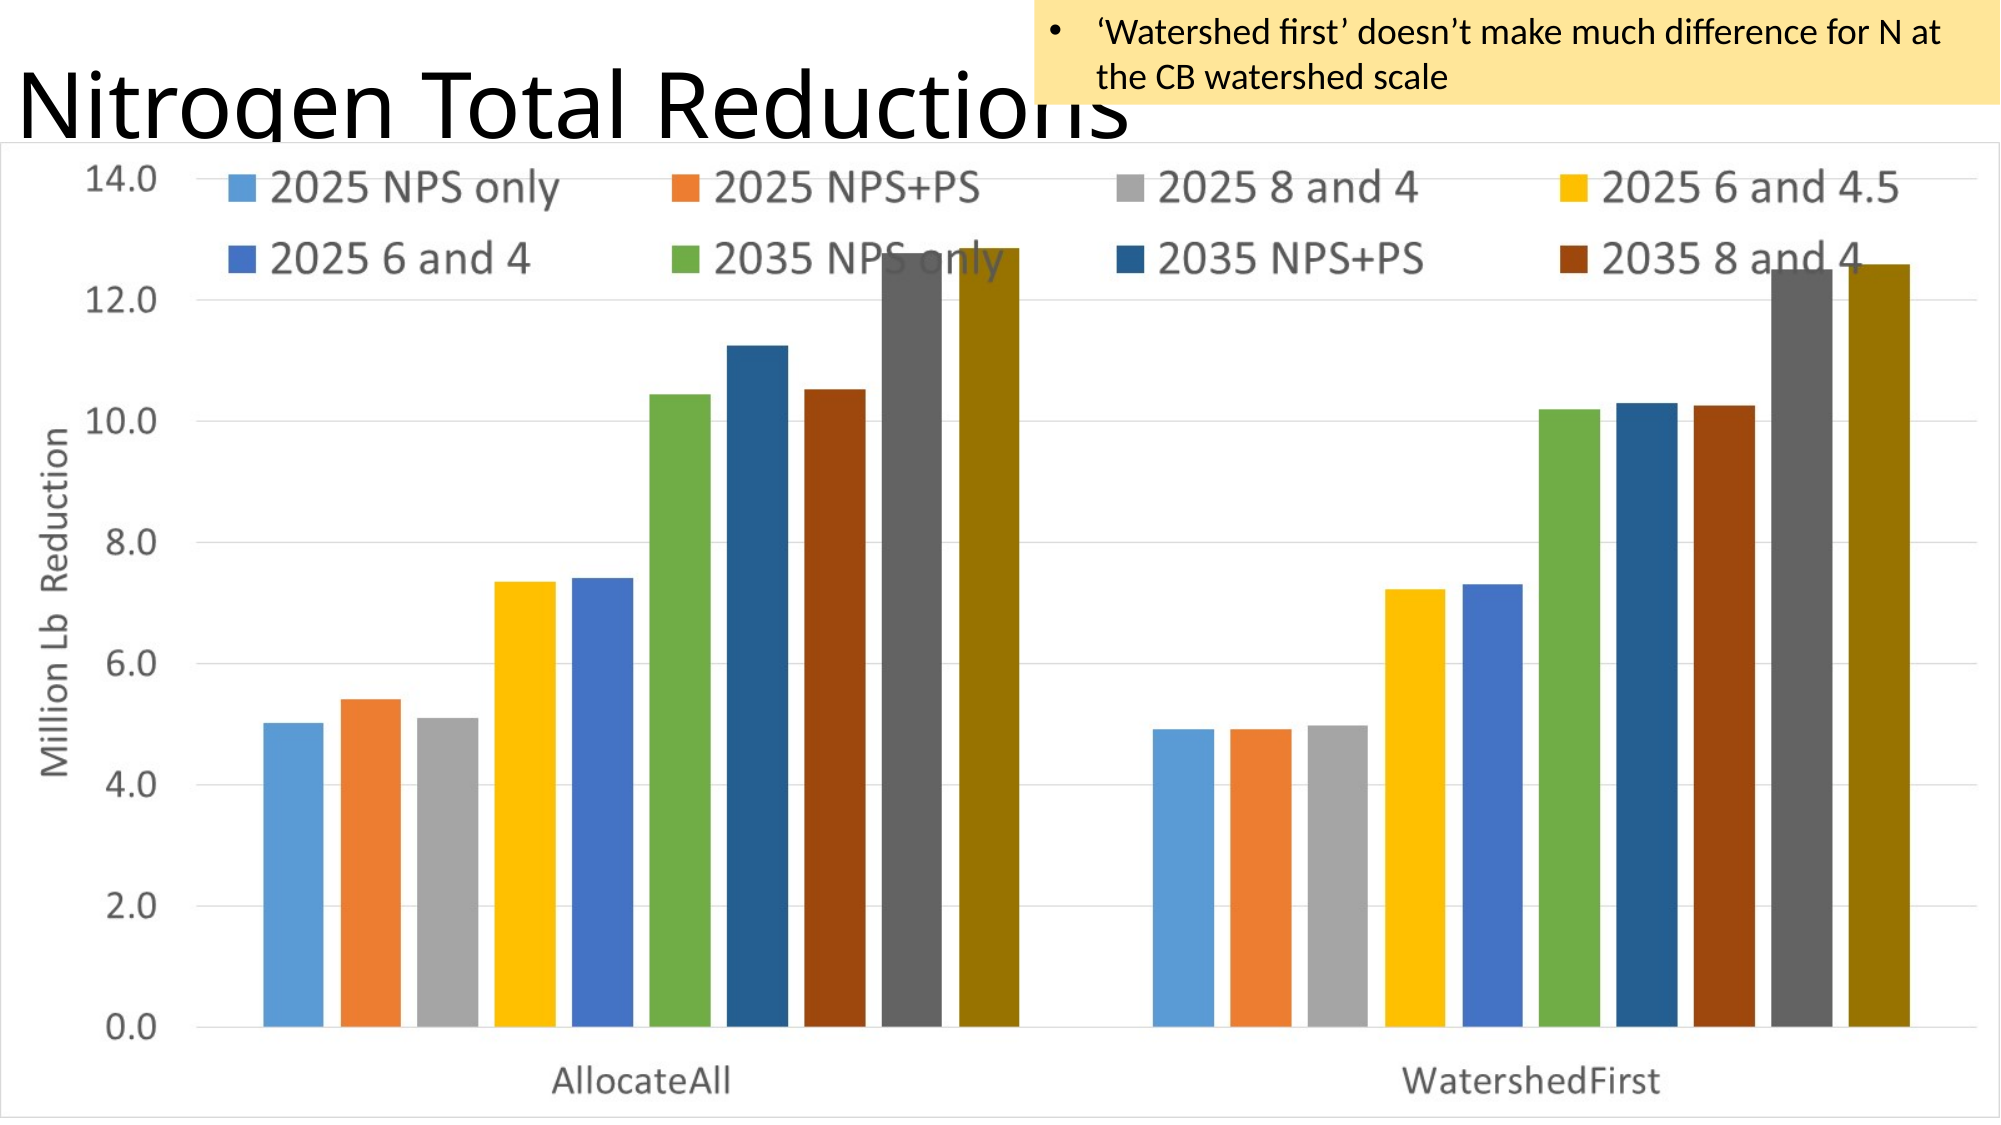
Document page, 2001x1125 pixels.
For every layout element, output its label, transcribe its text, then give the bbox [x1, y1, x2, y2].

picture [0, 142, 2000, 1118]
title Nitrogen Total Reductions [0, 0, 1725, 142]
text_box ‘Watershed first’ doesn’t make much difference for N at the CB watershed scale [1034, 0, 2000, 105]
